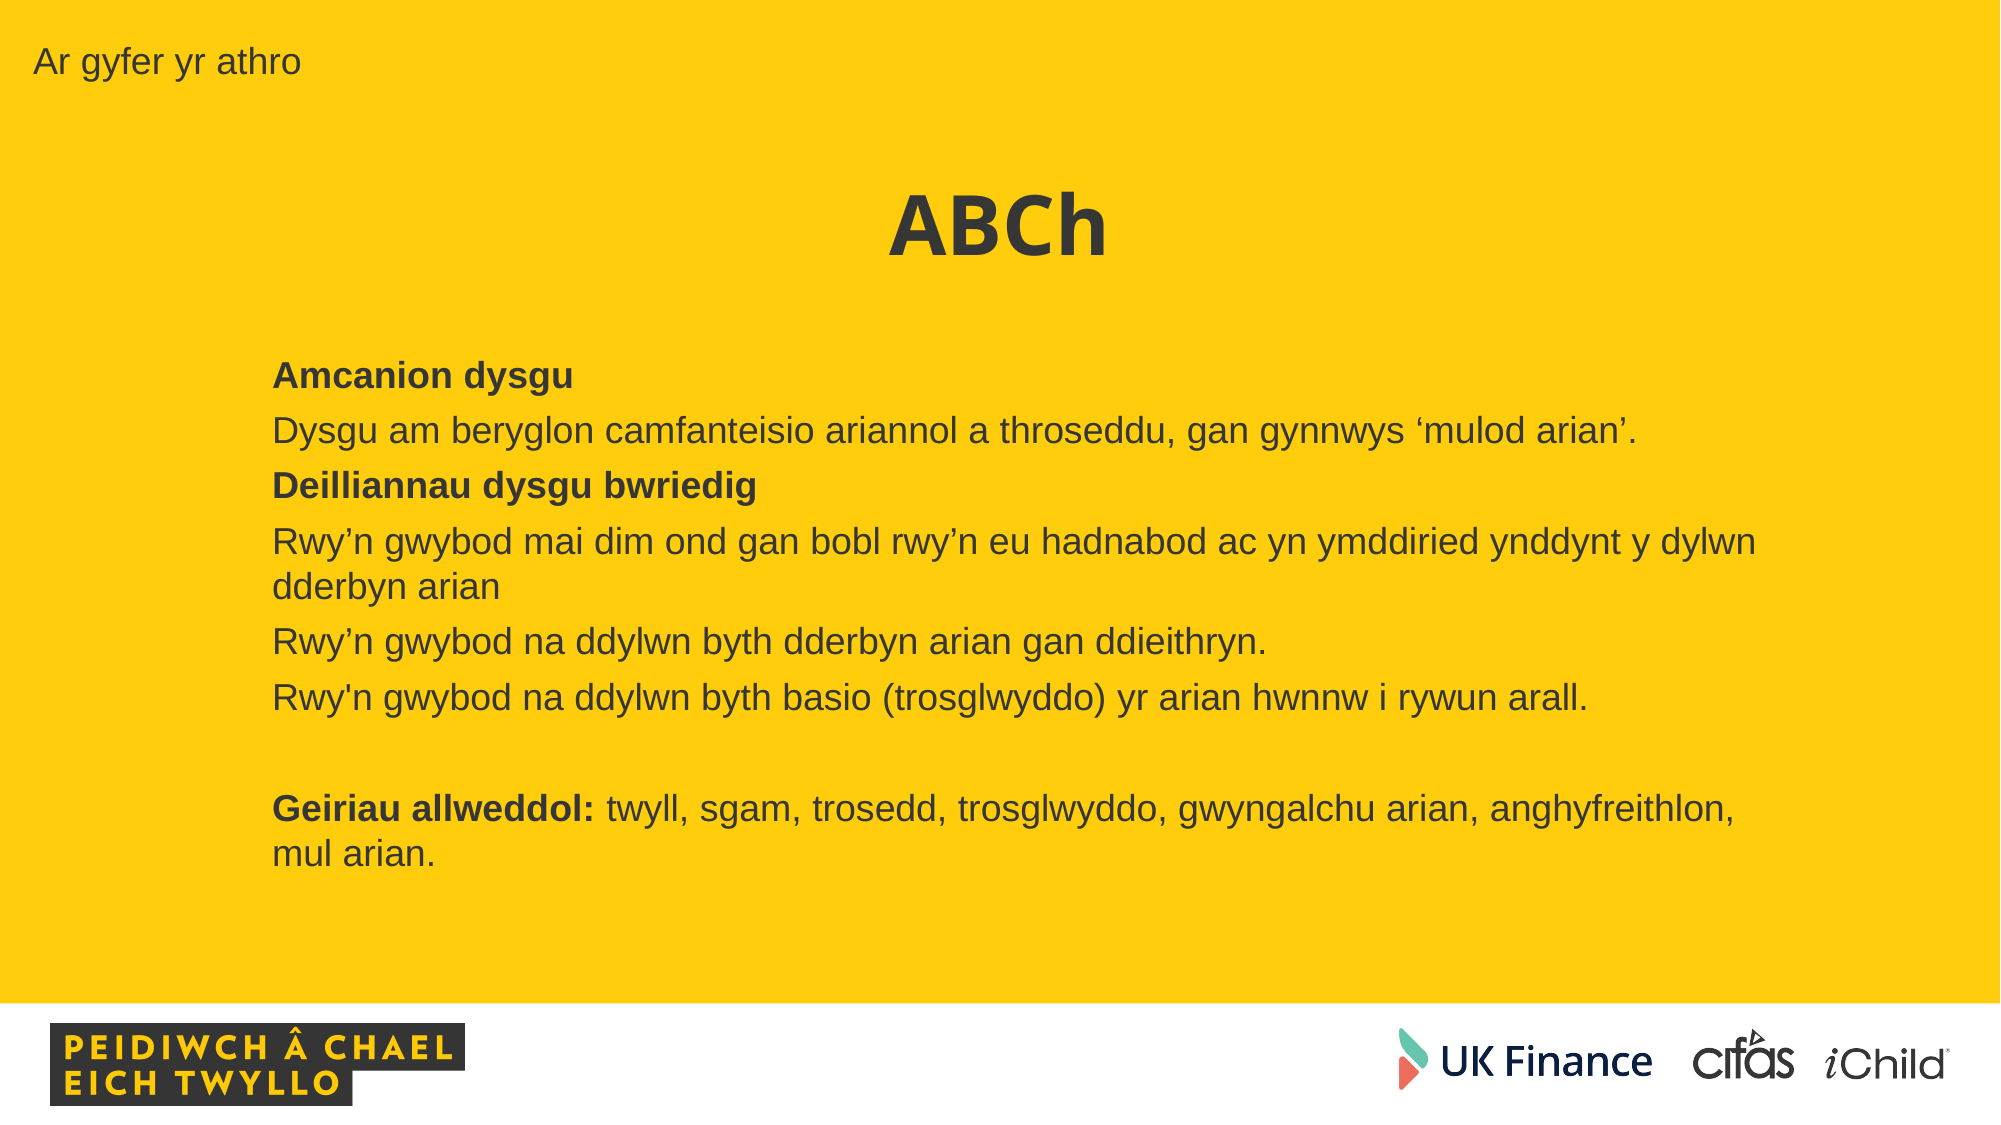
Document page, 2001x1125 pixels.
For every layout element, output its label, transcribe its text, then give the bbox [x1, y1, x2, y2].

text_box [0, 1002, 2000, 1125]
picture [1398, 1028, 1652, 1090]
text_box Ar gyfer yr athro [18, 29, 358, 90]
text_box Amcanion dysgu Dysgu am beryglon camfanteisio ariannol a throseddu, gan gynnwys ‘mulod arian’. Deilliannau dysgu bwriedig Rwy’n gwybod mai dim ond gan bobl rwy’n eu hadnabod ac yn ymddiried ynddynt y dylwn dderbyn arian Rwy’n gwybod na ddylwn byth dderbyn arian gan ddieithryn. Rwy'n gwybod na ddylwn byth basio (trosglwyddo) yr arian hwnnw i rywun arall. Geiriau allweddol: twyll, sgam, trosedd, trosglwyddo, gwyngalchu arian, anghyfreithlon, mul arian. [257, 343, 1796, 881]
title ABCh [0, 129, 2000, 328]
picture [50, 1023, 465, 1106]
picture [1685, 1018, 1950, 1097]
